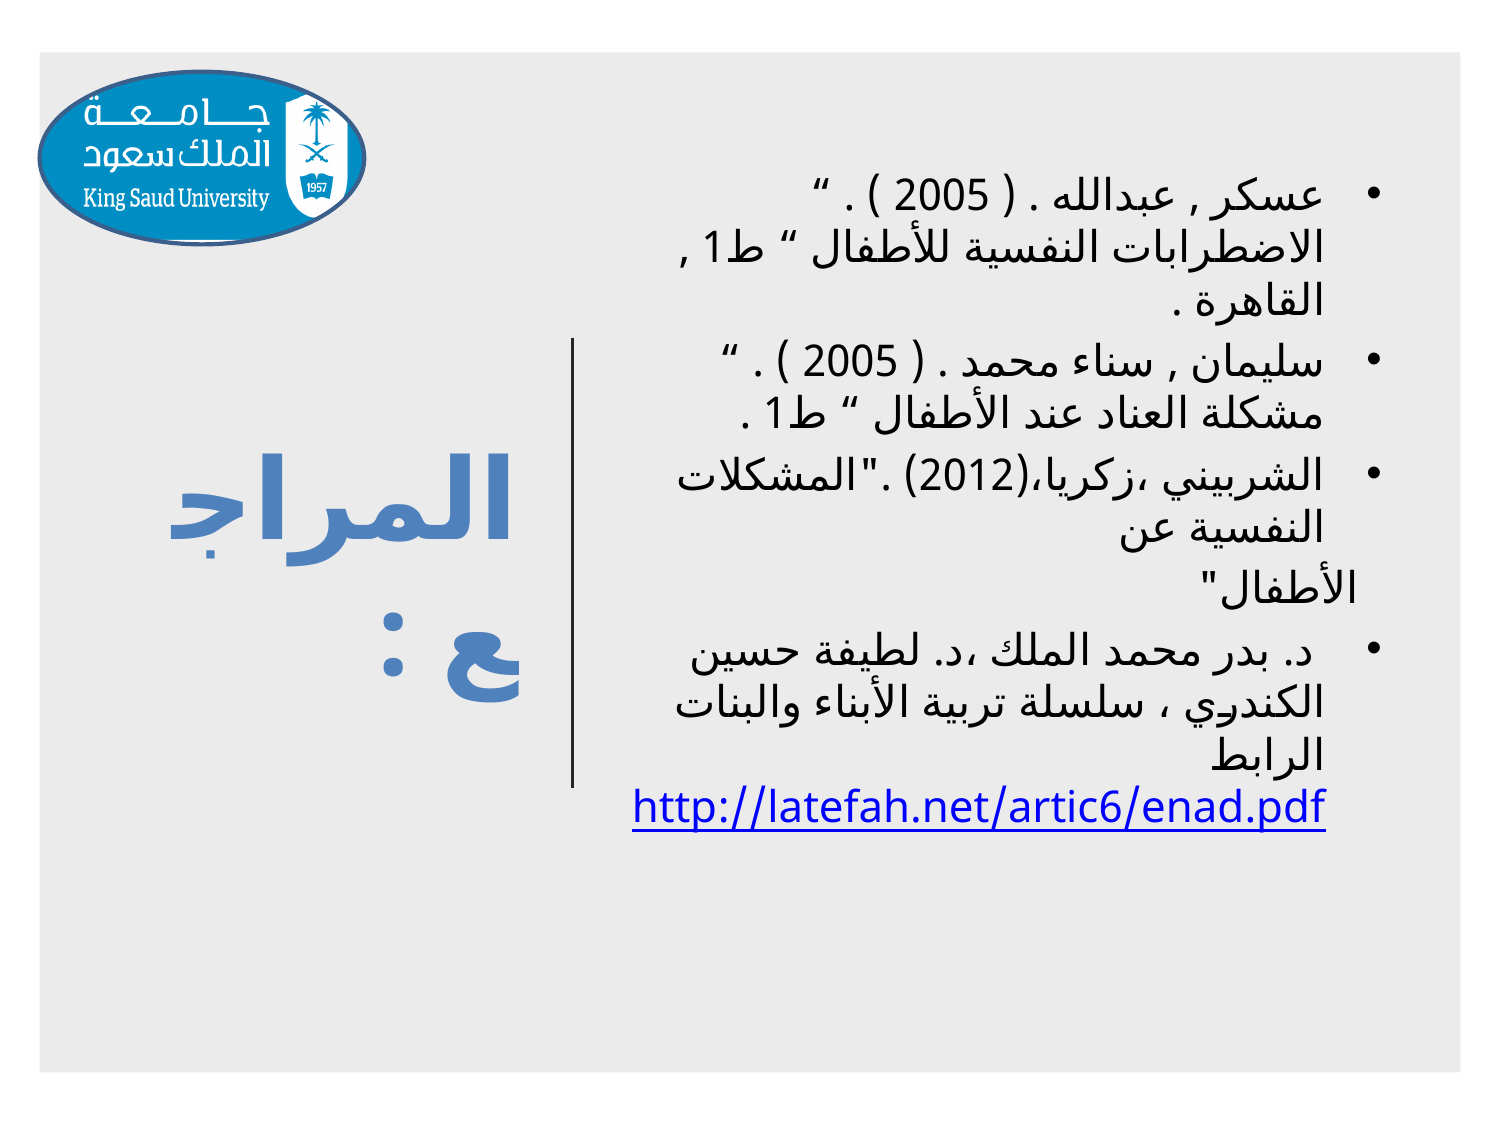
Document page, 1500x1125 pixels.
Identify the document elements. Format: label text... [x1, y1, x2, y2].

title المراجع : [103, 158, 533, 967]
text_box [37, 50, 1462, 1074]
text_box [37, 69, 367, 247]
list عسكر , عبدالله . ( 2005 ) . “ الاضطرابات النفسية للأطفال “ ط1 , القاهرة . سليمان , سناء محمد . ( 2005 ) . “ مشكلة العناد عند الأطفال “ ط1 . الشربيني ،زكريا،(2012) ."المشكلات النفسية عن الأطفال" د. بدر محمد الملك ،د. لطيفة حسين الكندري ، سلسلة تربية الأبناء والبنات الرابطhttp://latefah.net/artic6/enad.pdf [612, 158, 1397, 967]
